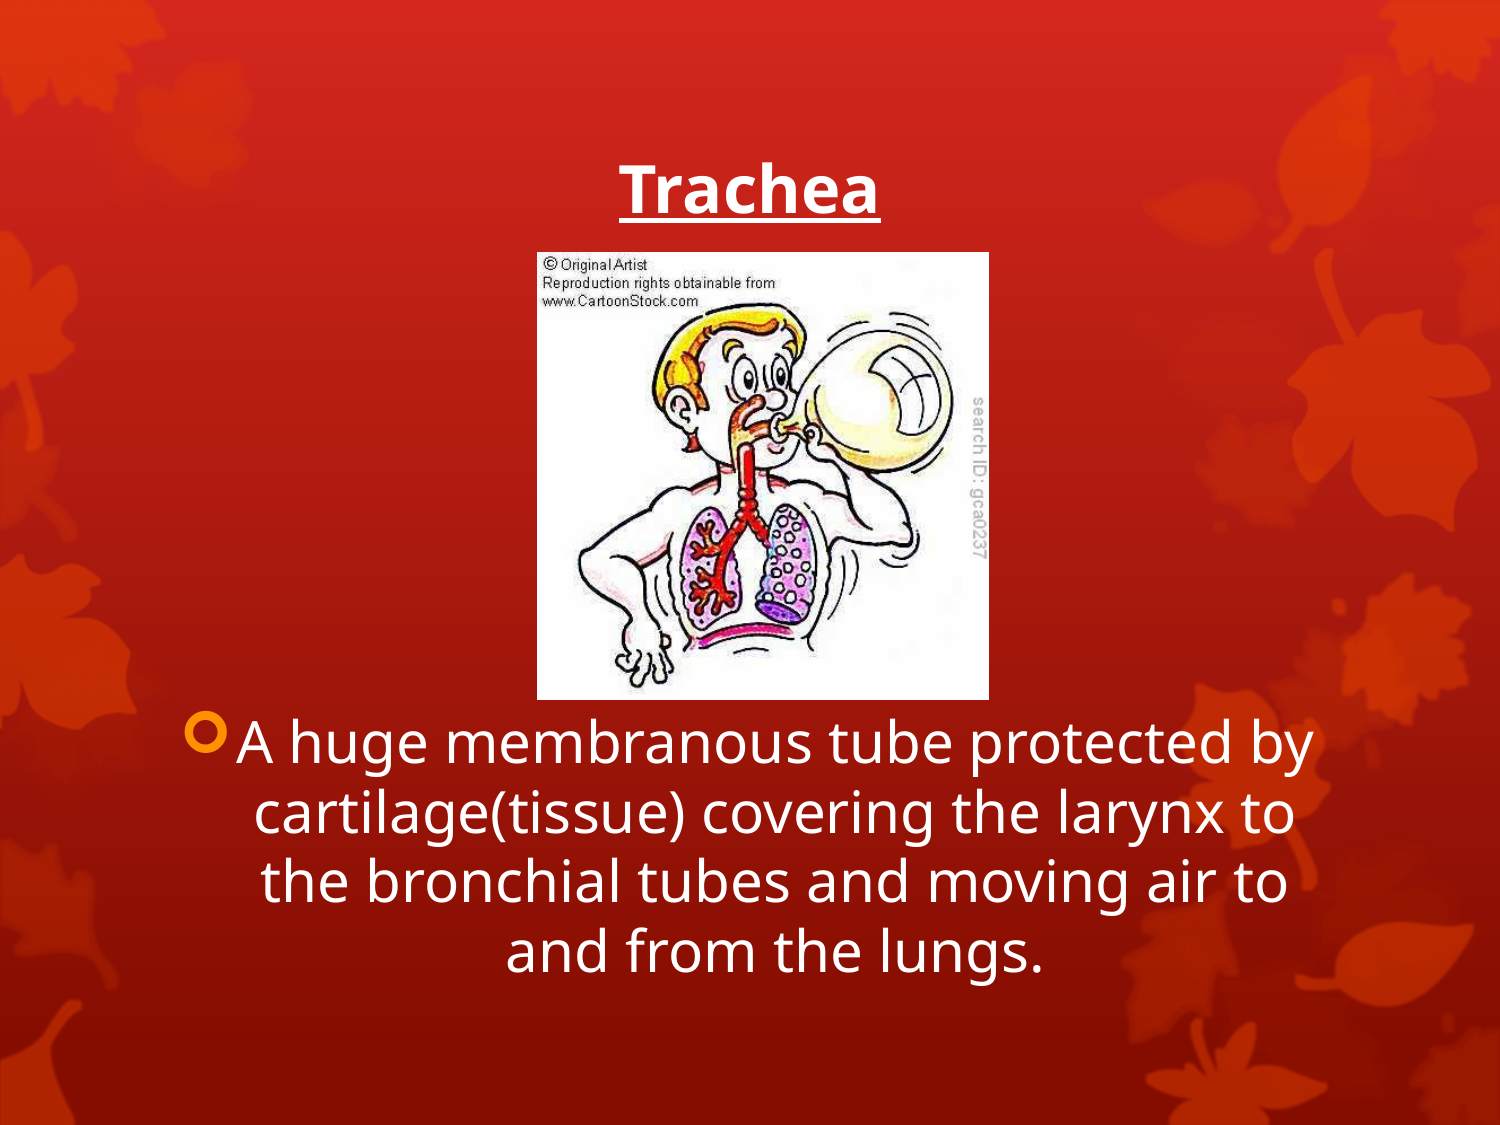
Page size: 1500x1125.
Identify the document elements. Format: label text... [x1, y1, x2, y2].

list A huge membranous tube protected by cartilage(tissue) covering the larynx to the bronchial tubes and moving air to and from the lungs. [162, 587, 1332, 1103]
picture [536, 251, 989, 701]
title Trachea [165, 110, 1335, 263]
